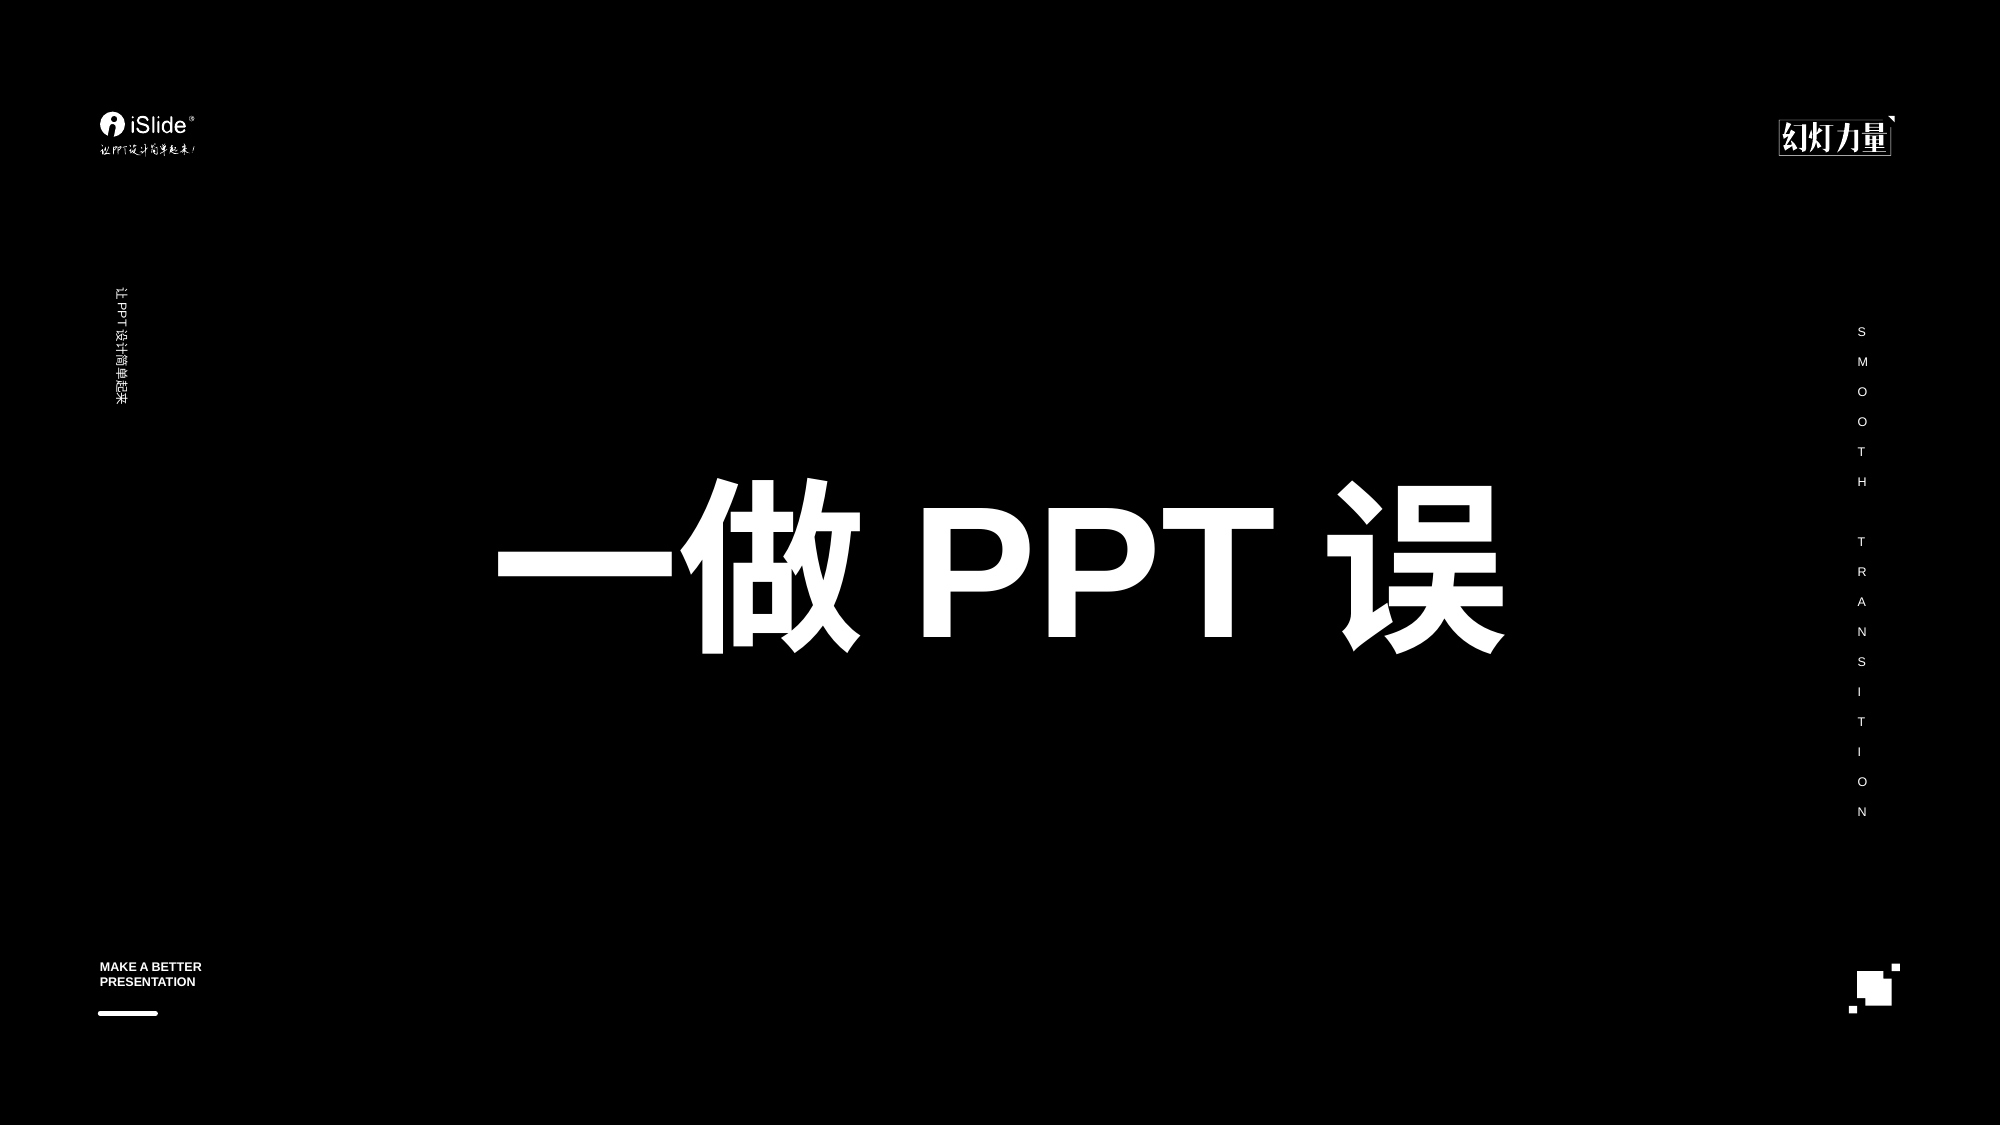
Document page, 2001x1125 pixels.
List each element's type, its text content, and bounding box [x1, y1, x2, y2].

text_box 一做PPT误 [211, 405, 1788, 719]
